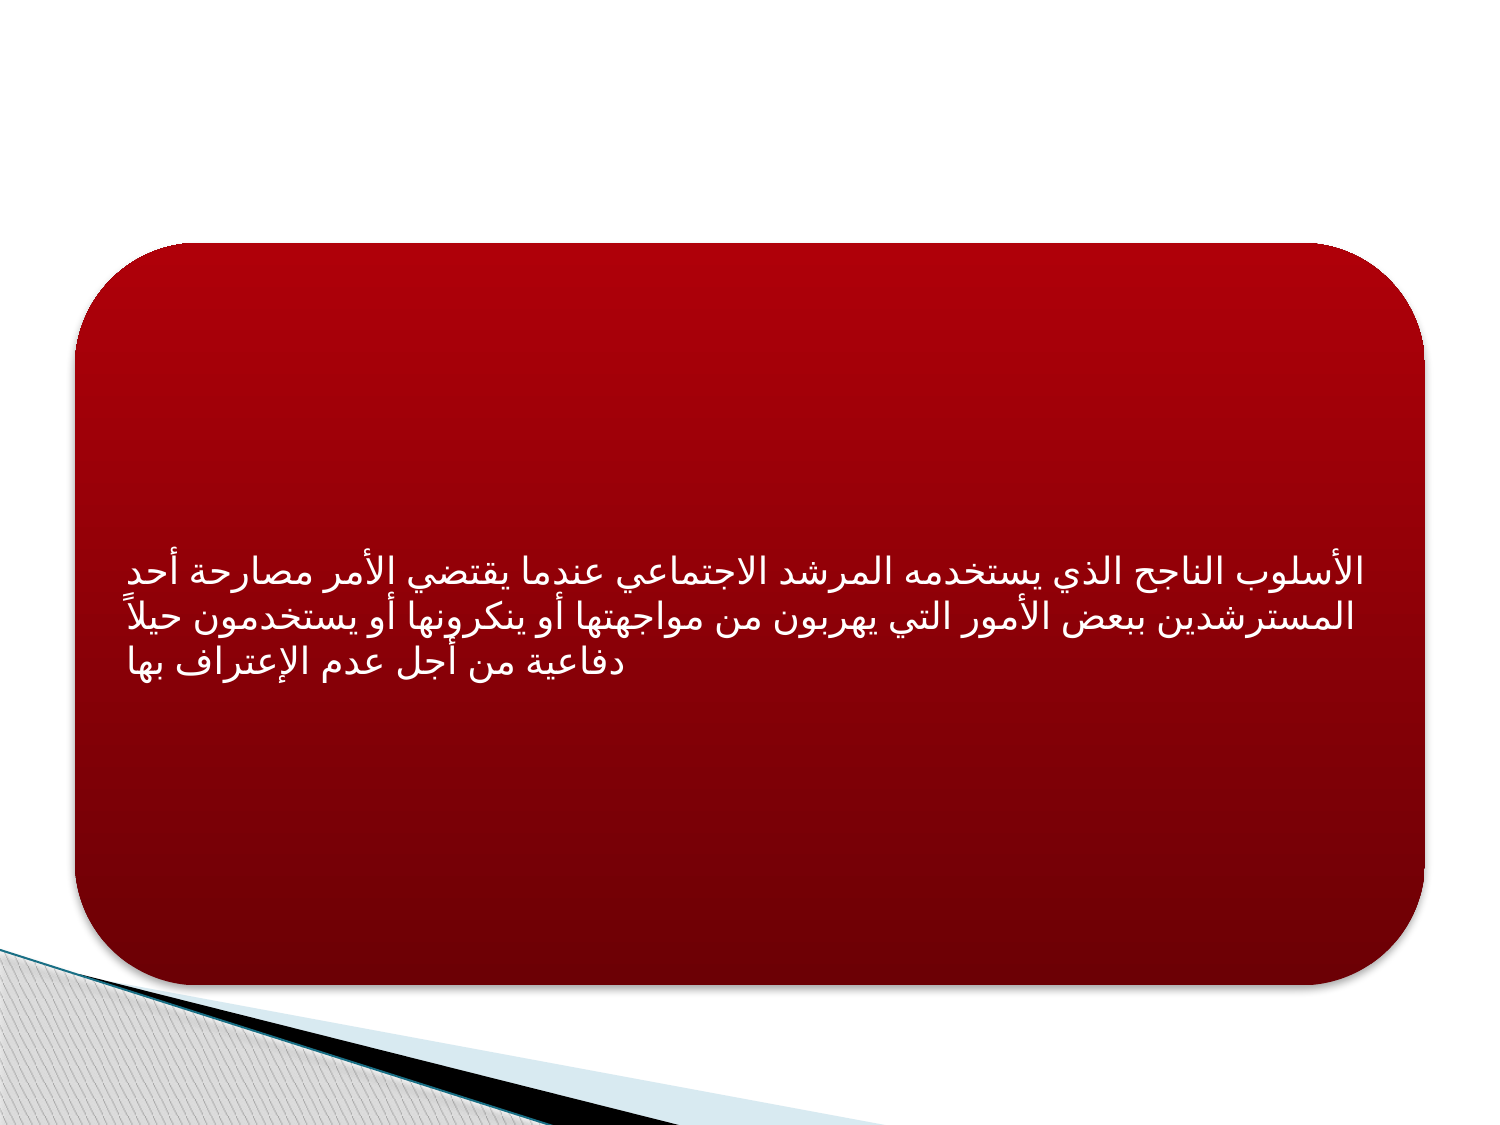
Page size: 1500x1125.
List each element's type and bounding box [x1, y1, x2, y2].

list [74, 242, 1426, 986]
